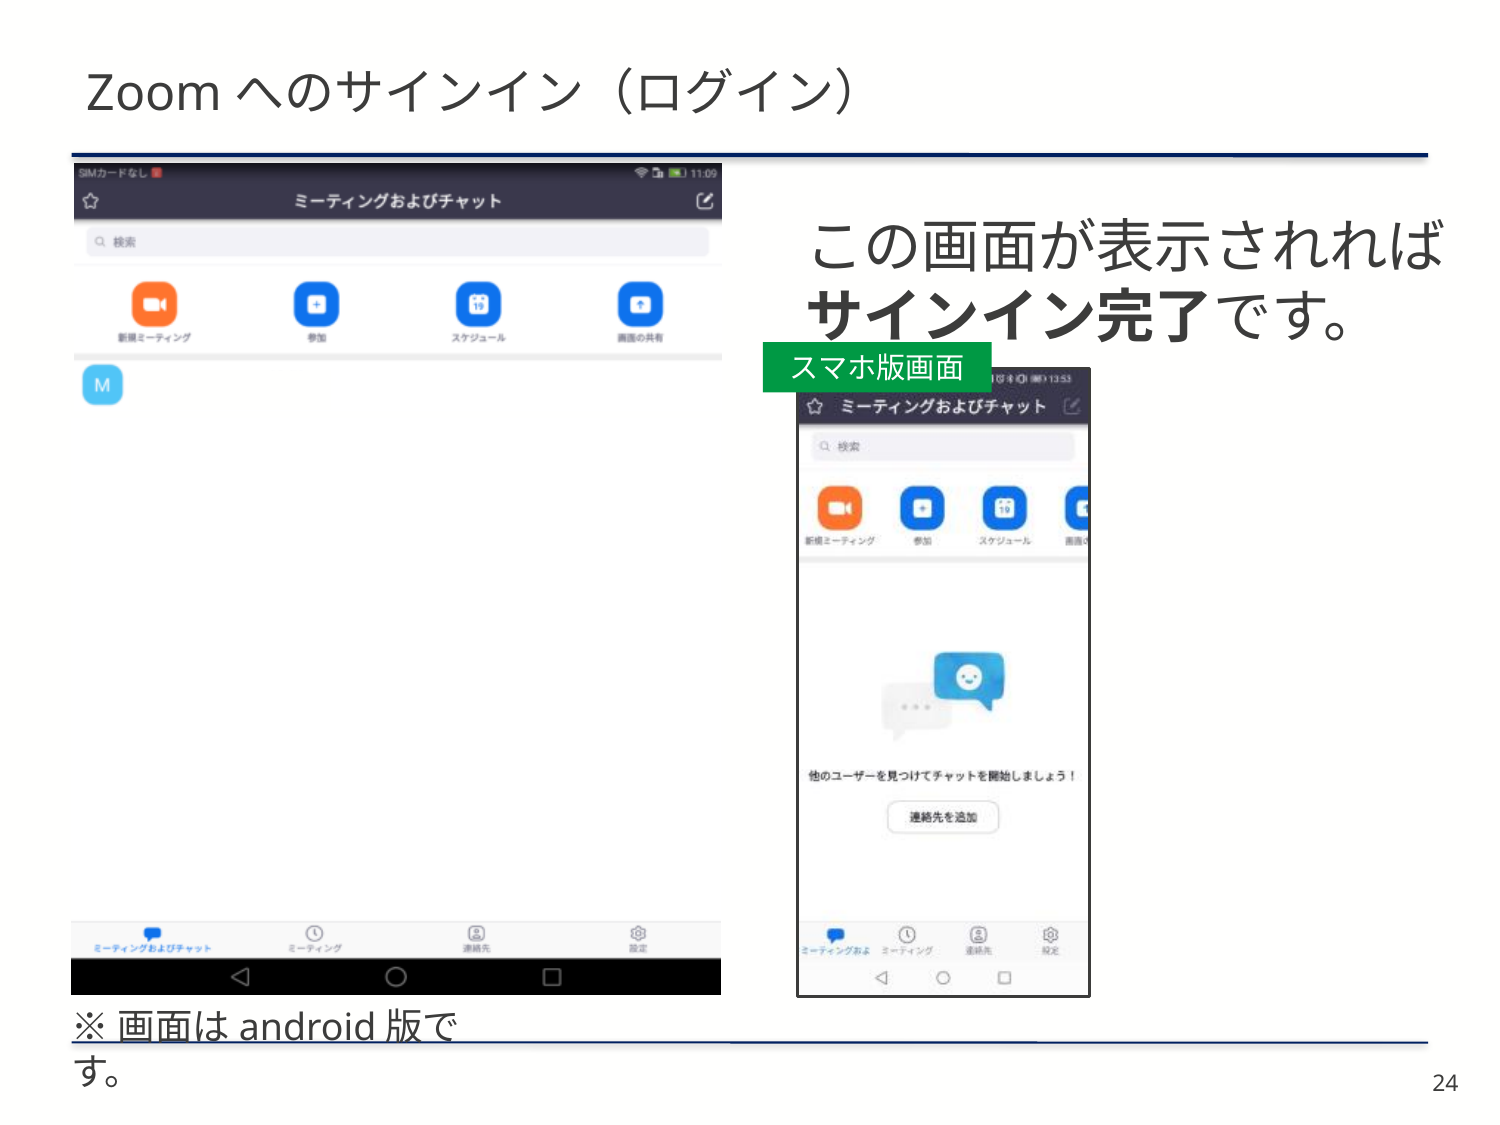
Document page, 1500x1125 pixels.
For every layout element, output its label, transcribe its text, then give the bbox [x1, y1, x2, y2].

slide_number 24 [1417, 1055, 1489, 1113]
picture [71, 418, 721, 996]
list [74, 163, 722, 411]
text_box この画面が表示されれば サインイン完了です。 [790, 202, 1462, 357]
text_box スマホ版画面 [761, 340, 994, 394]
text_box ※画面はandroid版です。 [55, 994, 536, 1059]
title Zoomへのサインイン（ログイン） [71, 37, 1429, 143]
picture [798, 369, 1088, 995]
